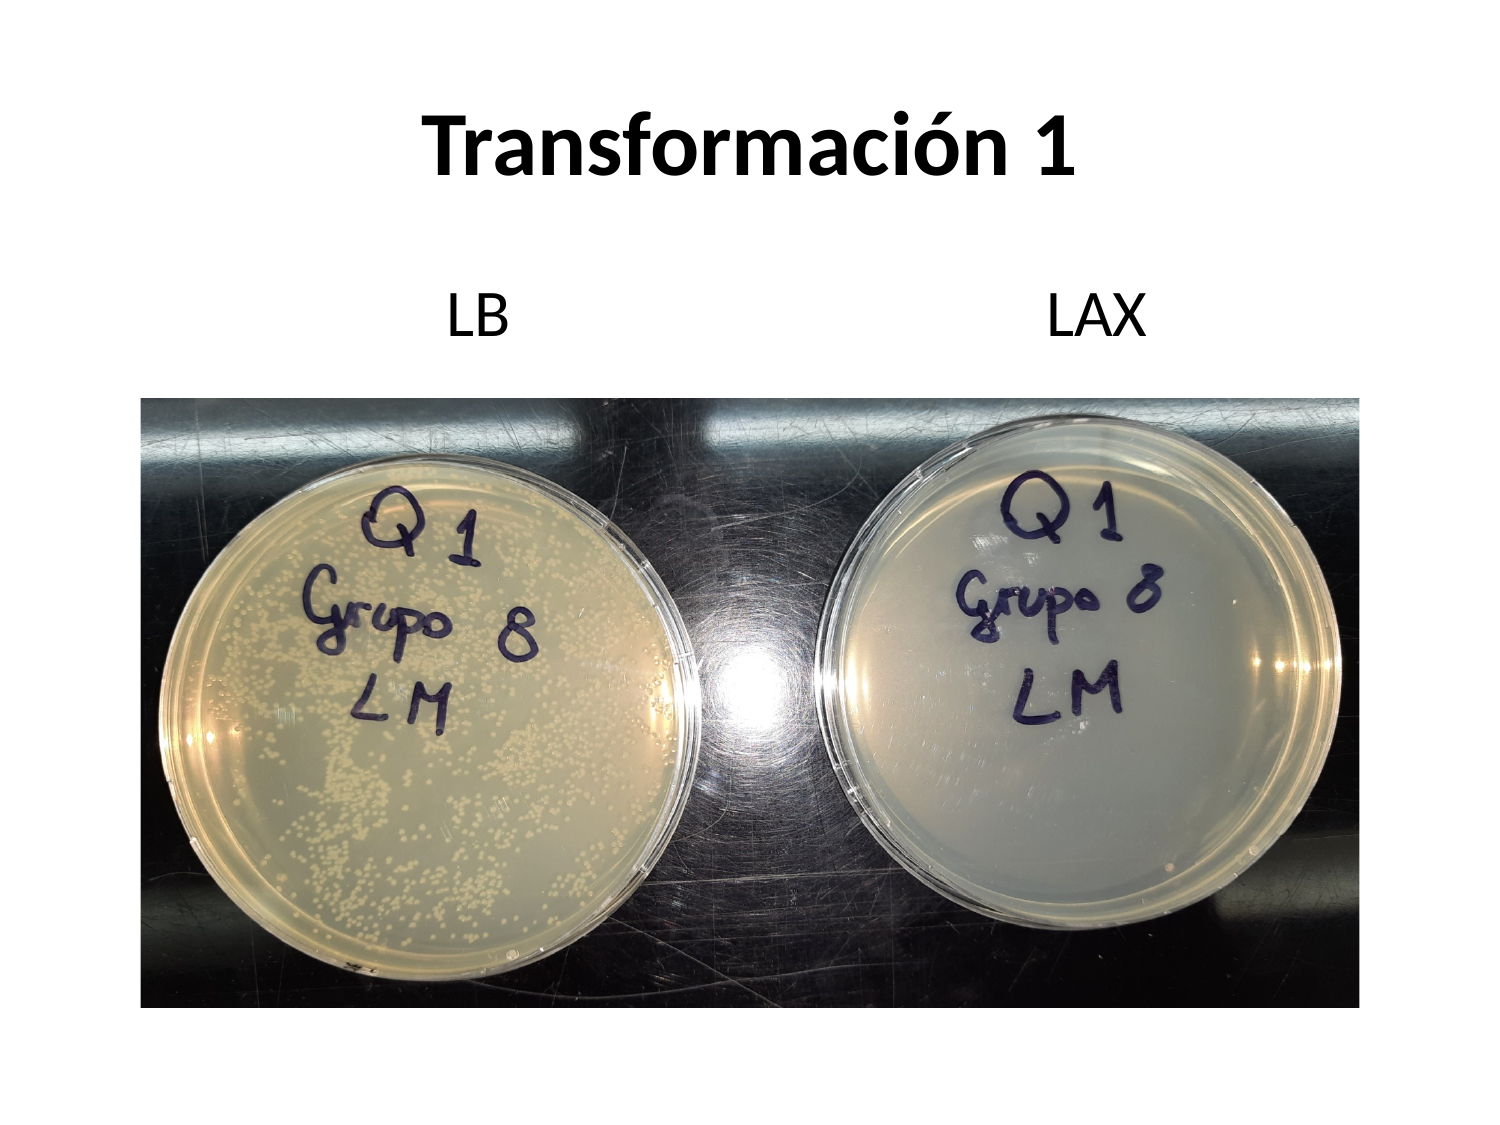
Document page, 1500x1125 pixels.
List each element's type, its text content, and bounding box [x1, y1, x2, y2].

picture [140, 398, 1360, 1009]
title Transformación 1 [75, 45, 1425, 233]
list LB LAX [75, 262, 1425, 1005]
